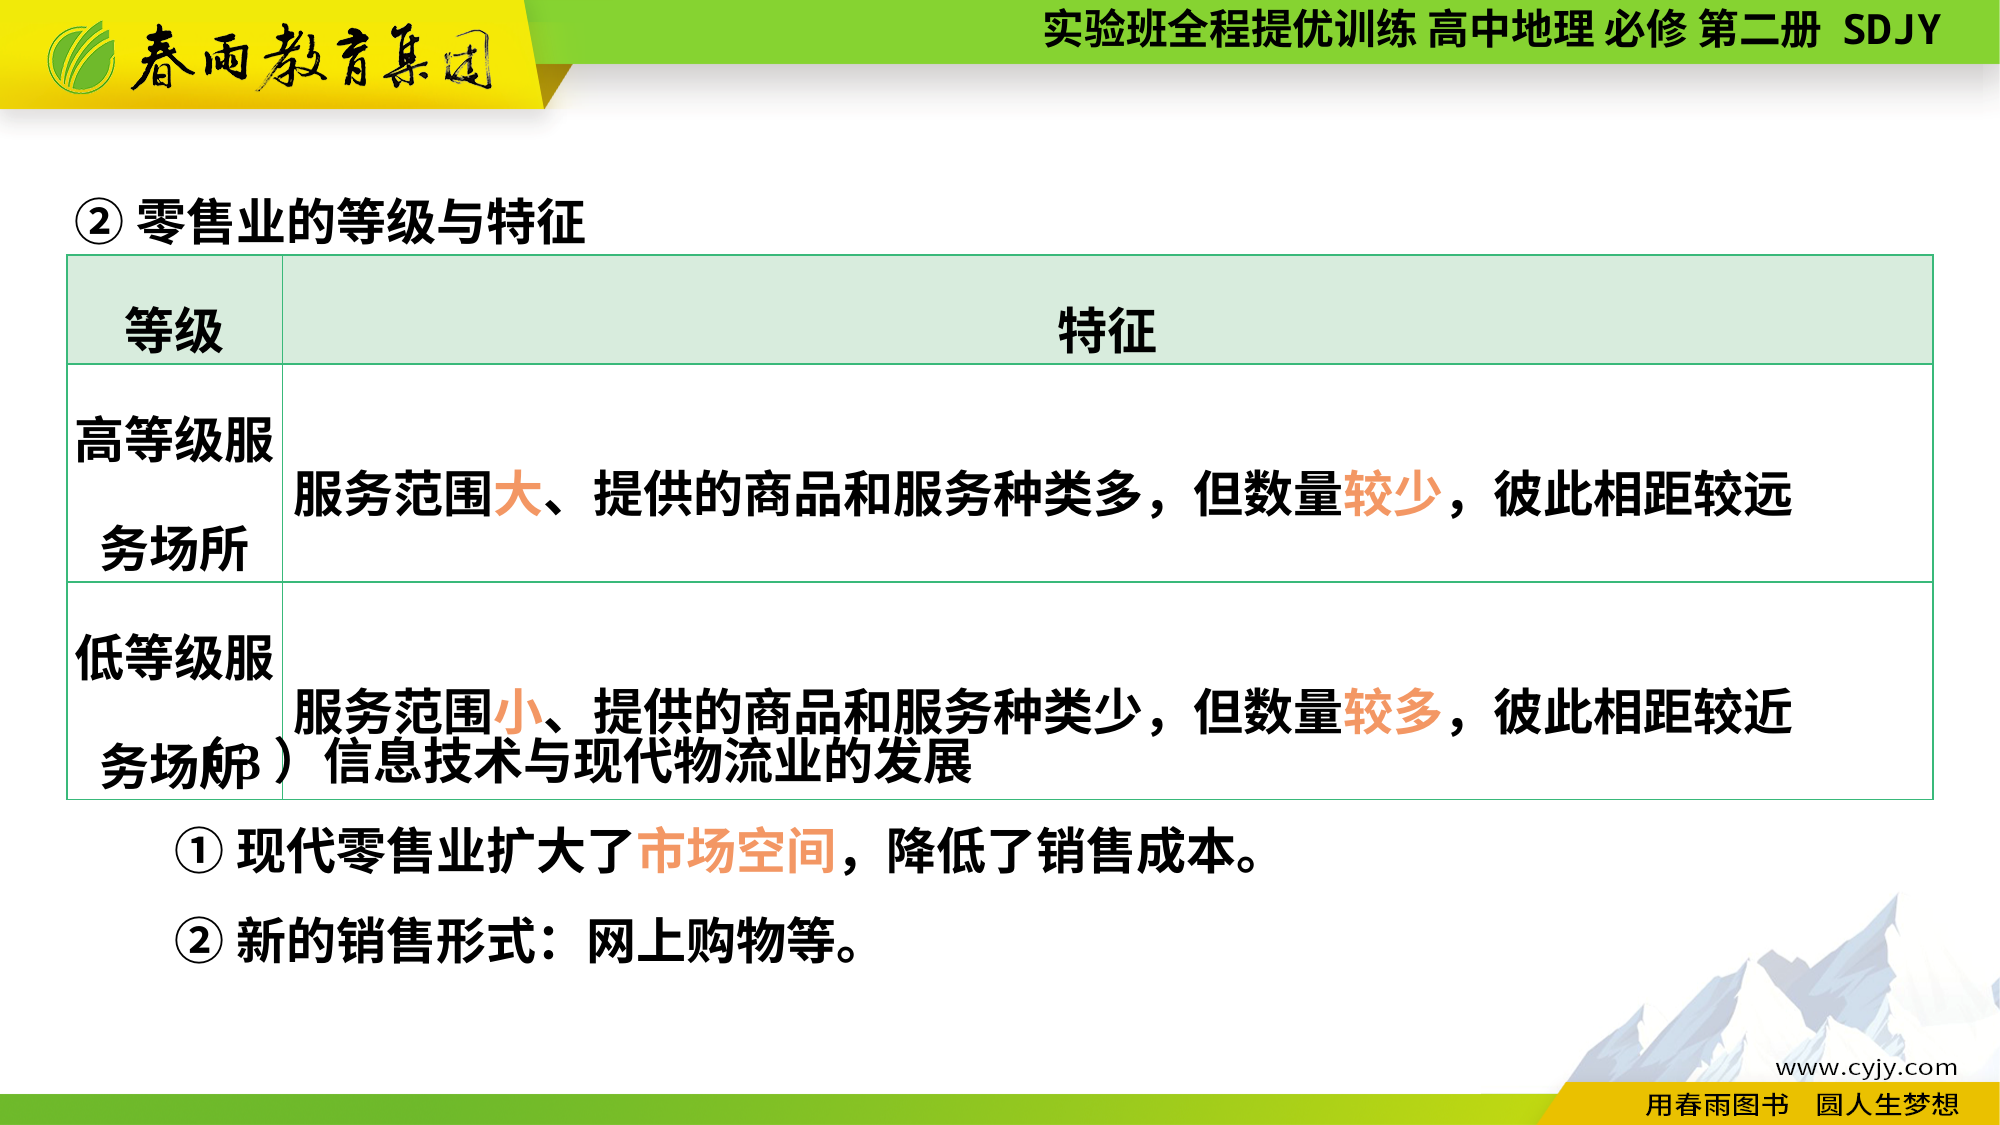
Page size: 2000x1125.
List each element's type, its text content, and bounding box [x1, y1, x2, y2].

picture [0, 0, 2000, 1125]
table_header 等级 [68, 256, 282, 363]
list ②零售业的等级与特征 [59, 153, 1944, 248]
table_cell 高等级服 务场所 [68, 365, 282, 581]
table_cell 服务范围小、提供的商品和服务种类少，但数量较多，彼此相距较近 [283, 583, 1932, 692]
table_cell 低等级服 务场所 [68, 583, 282, 692]
text_box （3）信息技术与现代物流业的发展 ①现代零售业扩大了市场空间，降低了销售成本。 ②新的销售形式：网上购物等。 [59, 692, 1944, 978]
table_header 特征 [283, 256, 1932, 363]
table_cell 服务范围大、提供的商品和服务种类多，但数量较少，彼此相距较远 [283, 365, 1932, 581]
